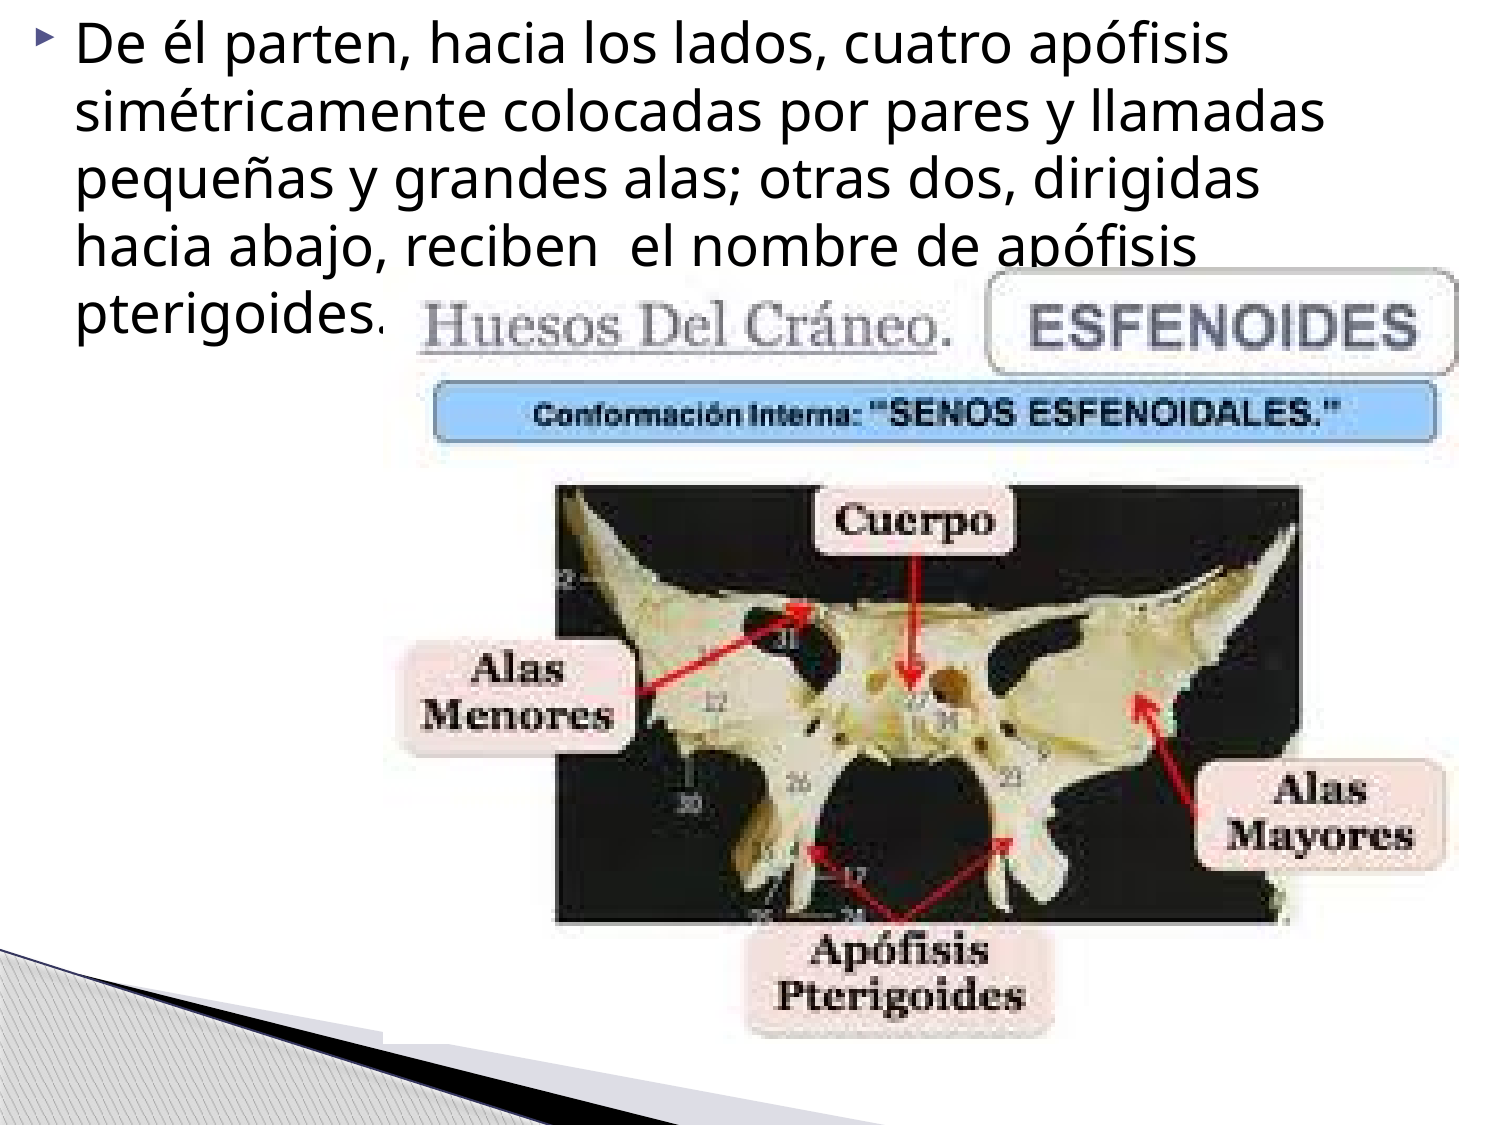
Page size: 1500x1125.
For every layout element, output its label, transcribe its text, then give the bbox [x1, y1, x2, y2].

list De él parten, hacia los lados, cuatro apófisis simétricamente colocadas por pares y llamadas pequeñas y grandes alas; otras dos, dirigidas hacia abajo, reciben el nombre de apófisis pterigoides. [0, 0, 1425, 986]
picture [383, 266, 1459, 1045]
